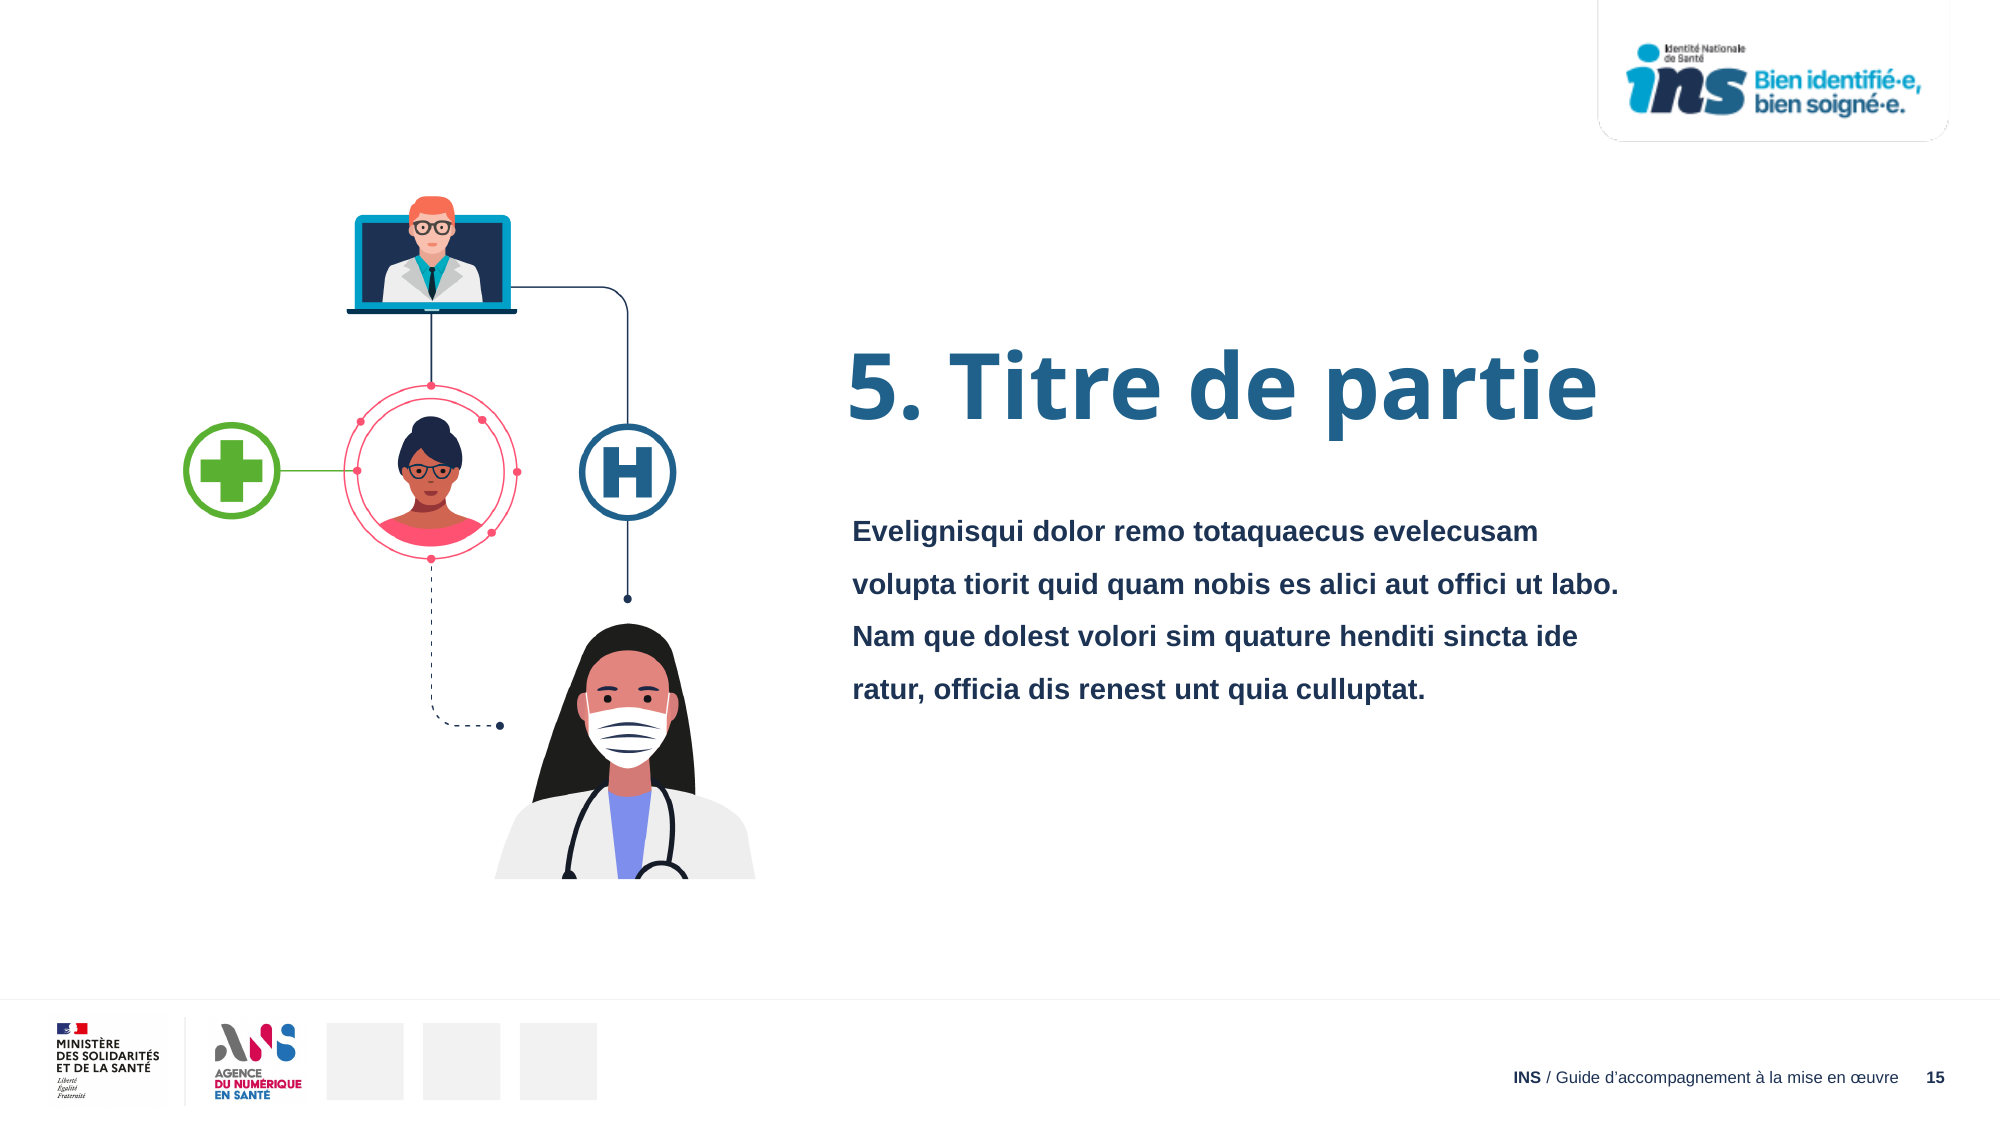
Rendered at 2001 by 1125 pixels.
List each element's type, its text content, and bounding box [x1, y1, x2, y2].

text_box 5. Titre de partie [846, 326, 1874, 491]
picture [46, 1012, 170, 1109]
picture [208, 1017, 308, 1106]
text_box Evelignisqui dolor remo totaquaecus evelecusam volupta tiorit quid quam nobis es alici aut offici ut labo. Nam que dolest volori sim quature henditi sincta ide ratur, officia dis renest unt quia culluptat. [852, 495, 1679, 752]
picture [0, 0, 2000, 999]
